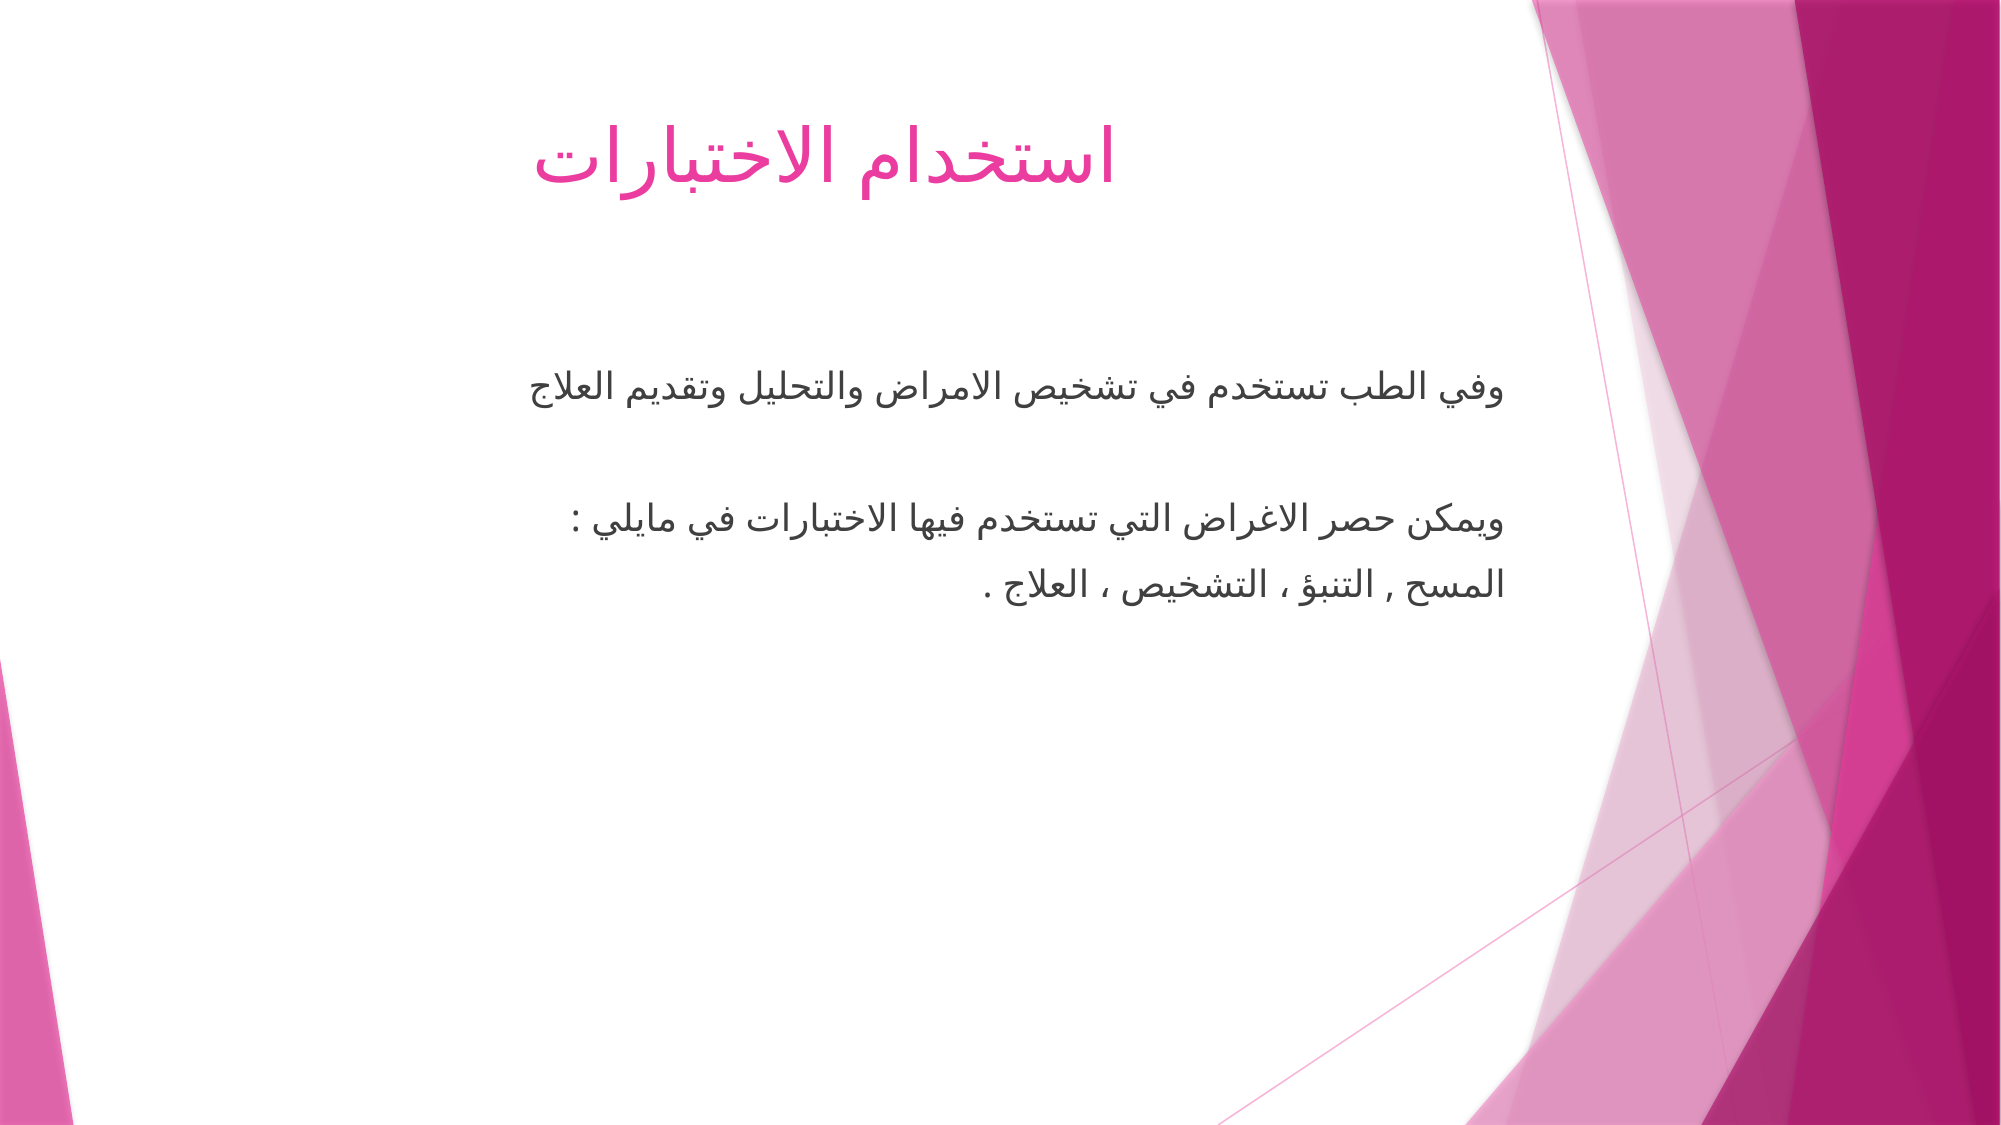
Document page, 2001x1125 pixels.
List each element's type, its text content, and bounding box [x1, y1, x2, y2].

list وفي الطب تستخدم في تشخيص الامراض والتحليل وتقديم العلاج ويمكن حصر الاغراض التي تستخدم فيها الاختبارات في مايلي : المسح , التنبؤ ، التشخيص ، العلاج . [111, 354, 1522, 992]
title استخدام الاختبارات [111, 99, 1522, 317]
